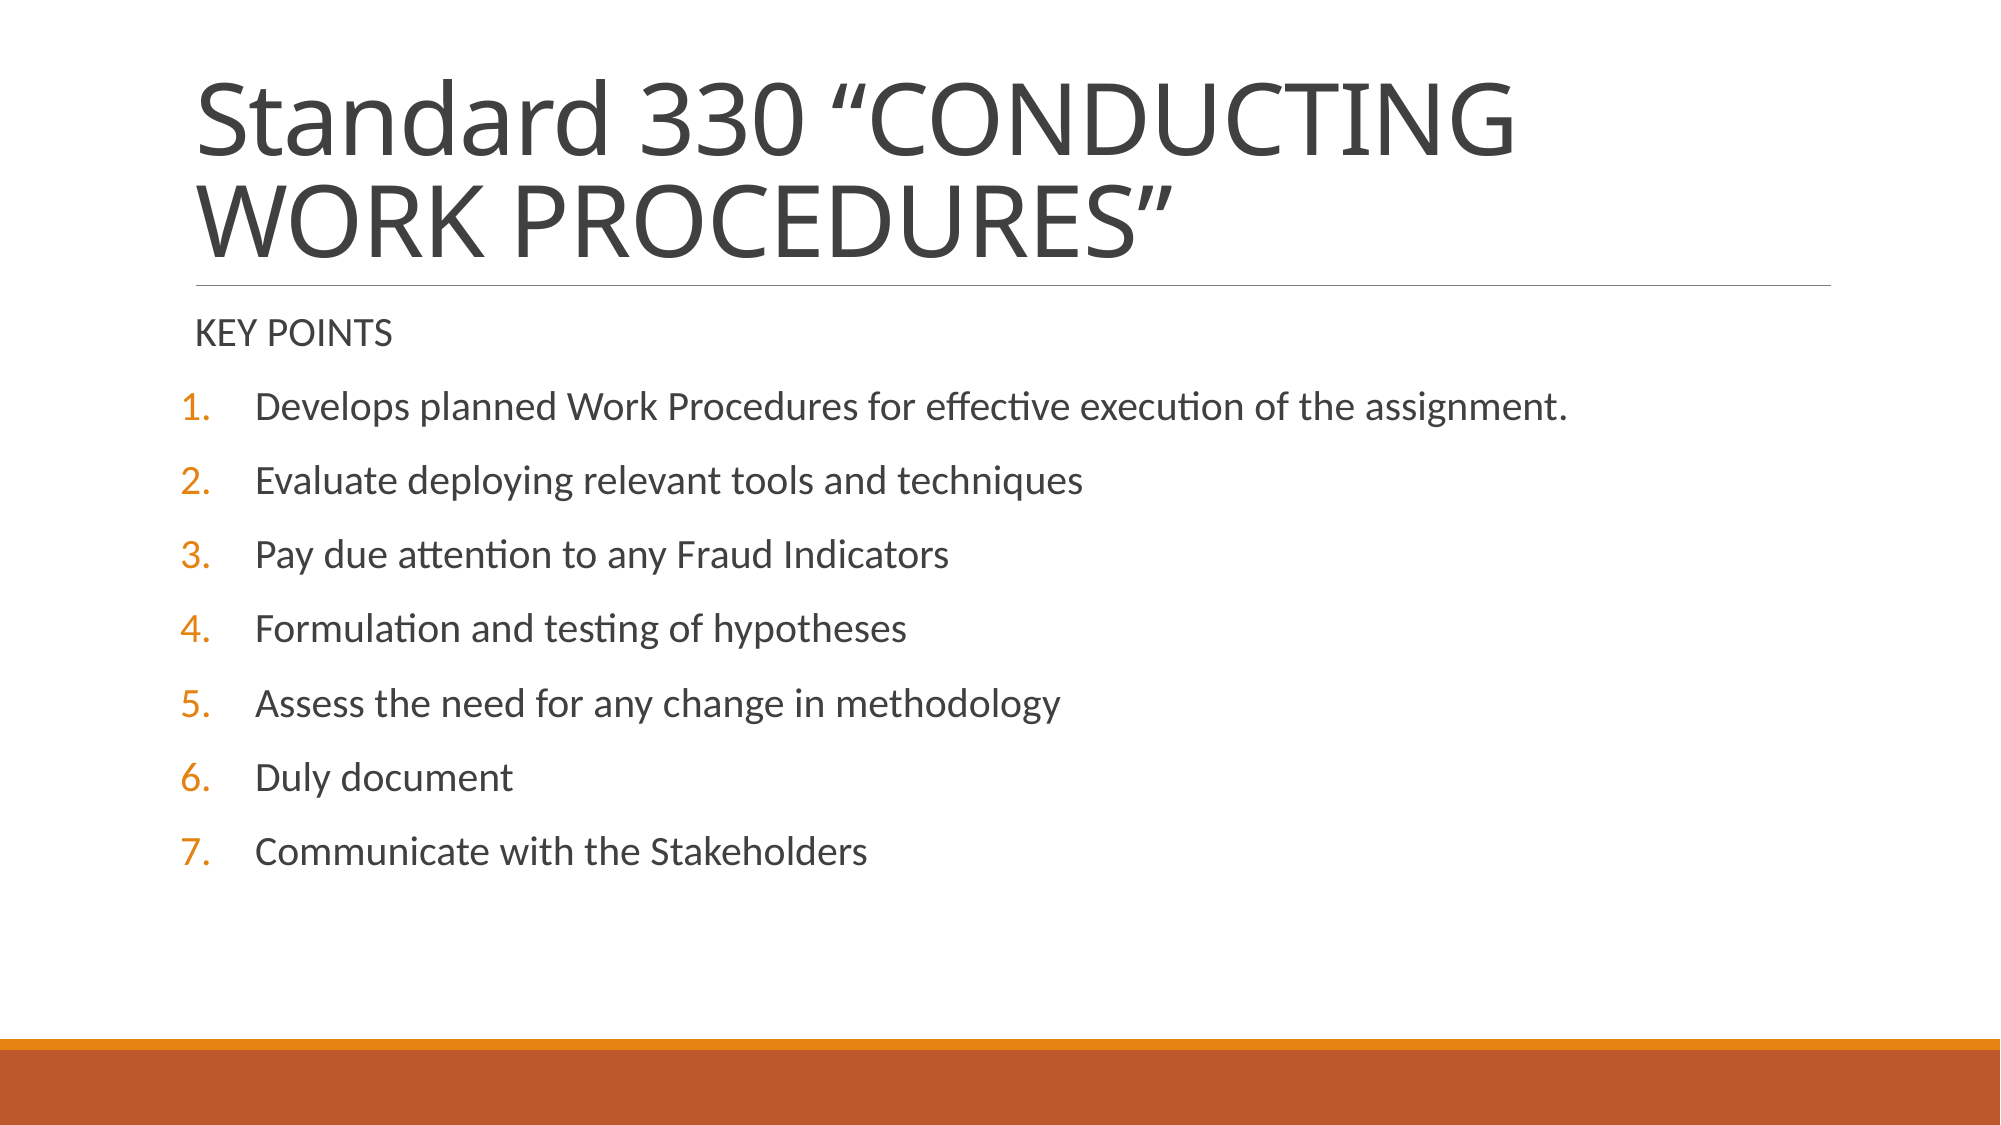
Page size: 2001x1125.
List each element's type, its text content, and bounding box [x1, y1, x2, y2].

list KEY POINTS Develops planned Work Procedures for effective execution of the assignment. Evaluate deploying relevant tools and techniques Pay due attention to any Fraud Indicators Formulation and testing of hypotheses Assess the need for any change in methodology Duly document Communicate with the Stakeholders [180, 302, 1830, 963]
title Standard 330 “CONDUCTING WORK PROCEDURES” [180, 47, 1830, 285]
